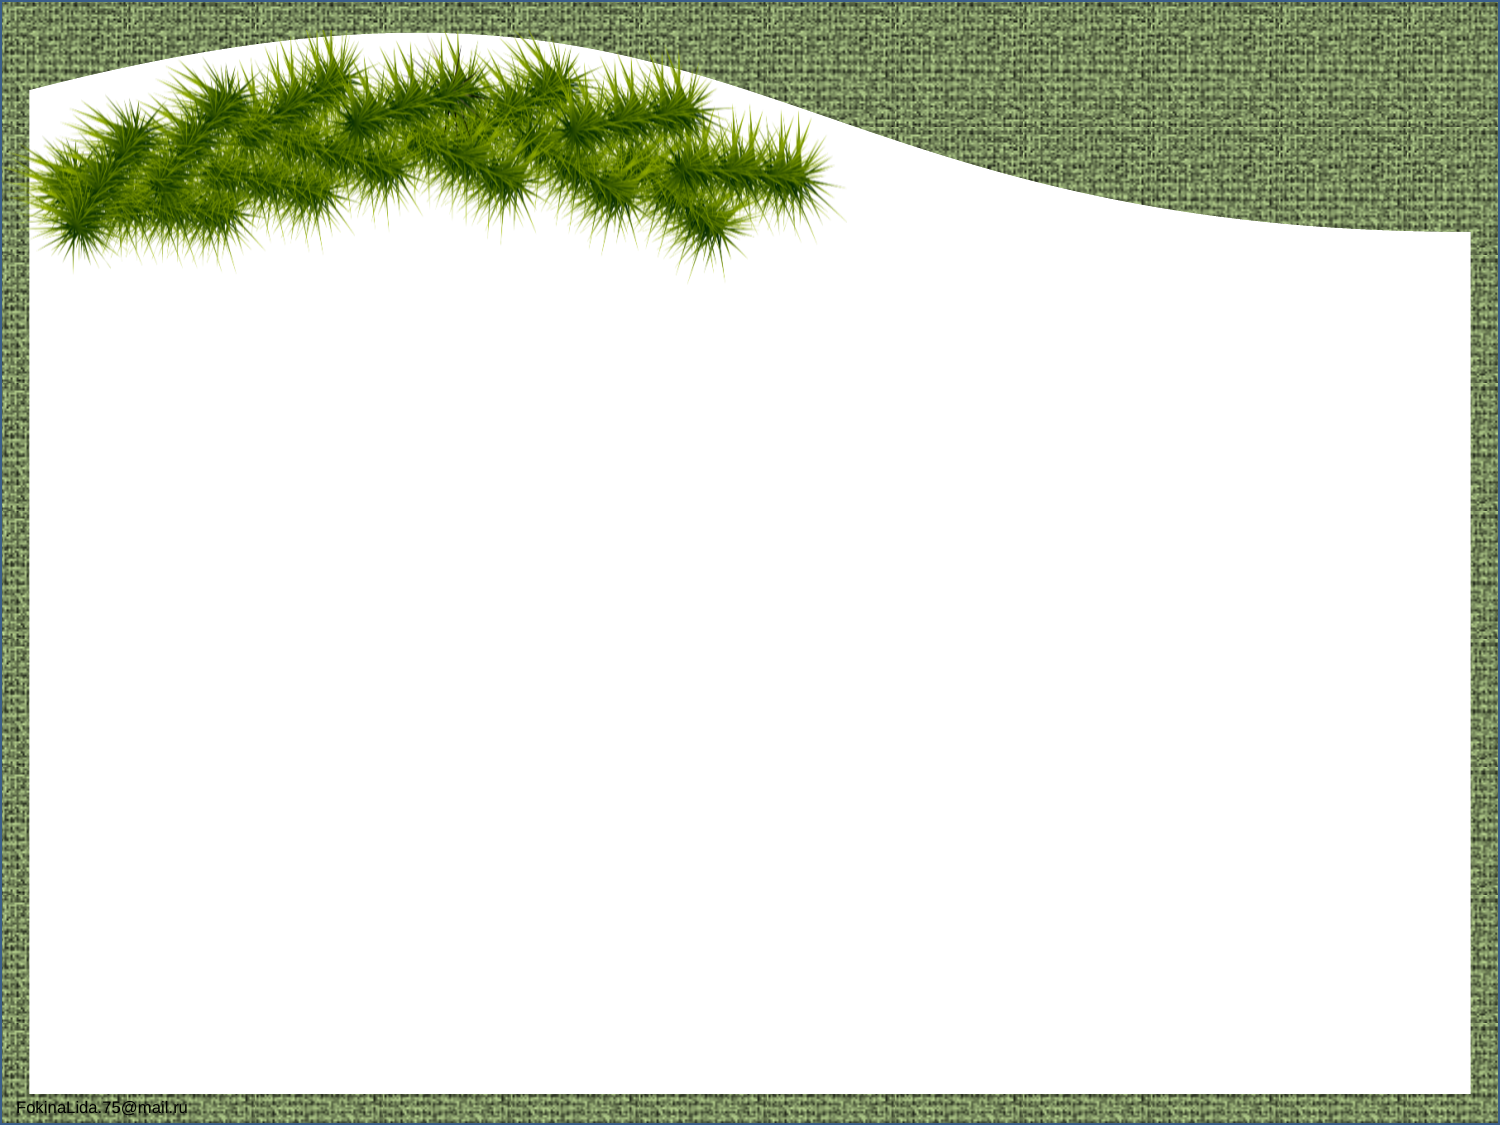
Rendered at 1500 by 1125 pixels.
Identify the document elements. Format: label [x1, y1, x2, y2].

picture [0, 30, 847, 285]
